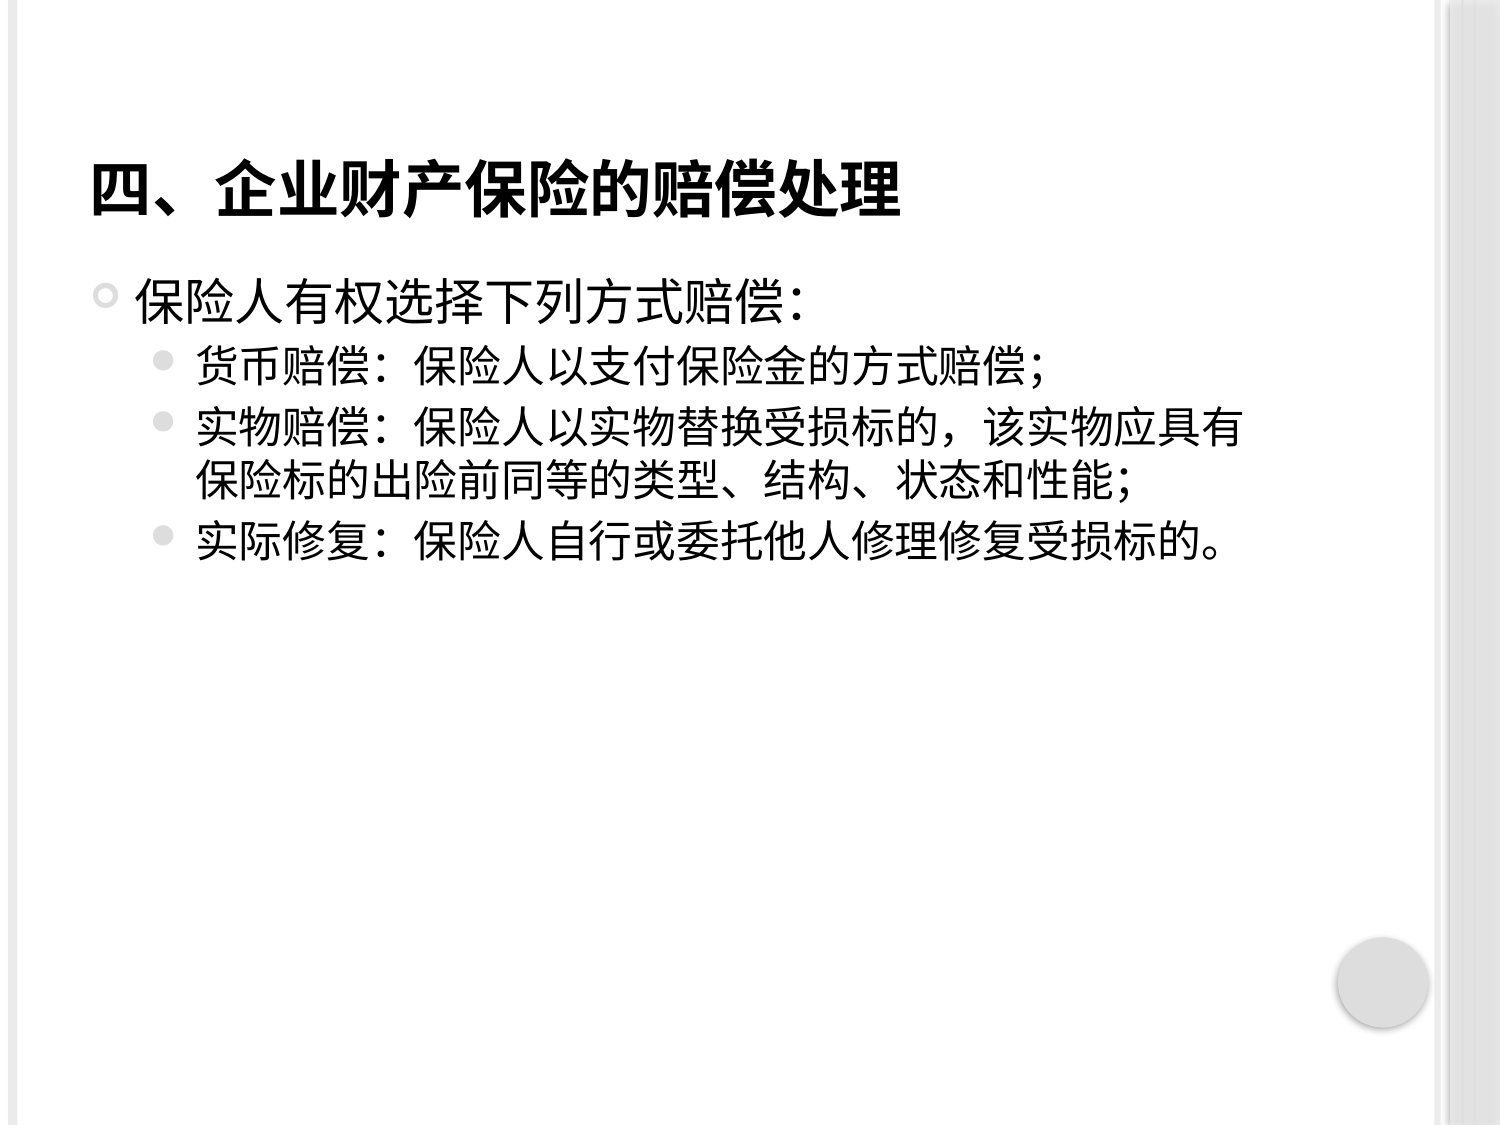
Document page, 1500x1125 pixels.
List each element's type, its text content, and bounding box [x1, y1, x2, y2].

title 四、企业财产保险的赔偿处理 [75, 45, 1300, 233]
list 保险人有权选择下列方式赔偿： 货币赔偿：保险人以支付保险金的方式赔偿； 实物赔偿：保险人以实物替换受损标的，该实物应具有保险标的出险前同等的类型、结构、状态和性能； 实际修复：保险人自行或委托他人修理修复受损标的。 [74, 262, 1301, 1063]
